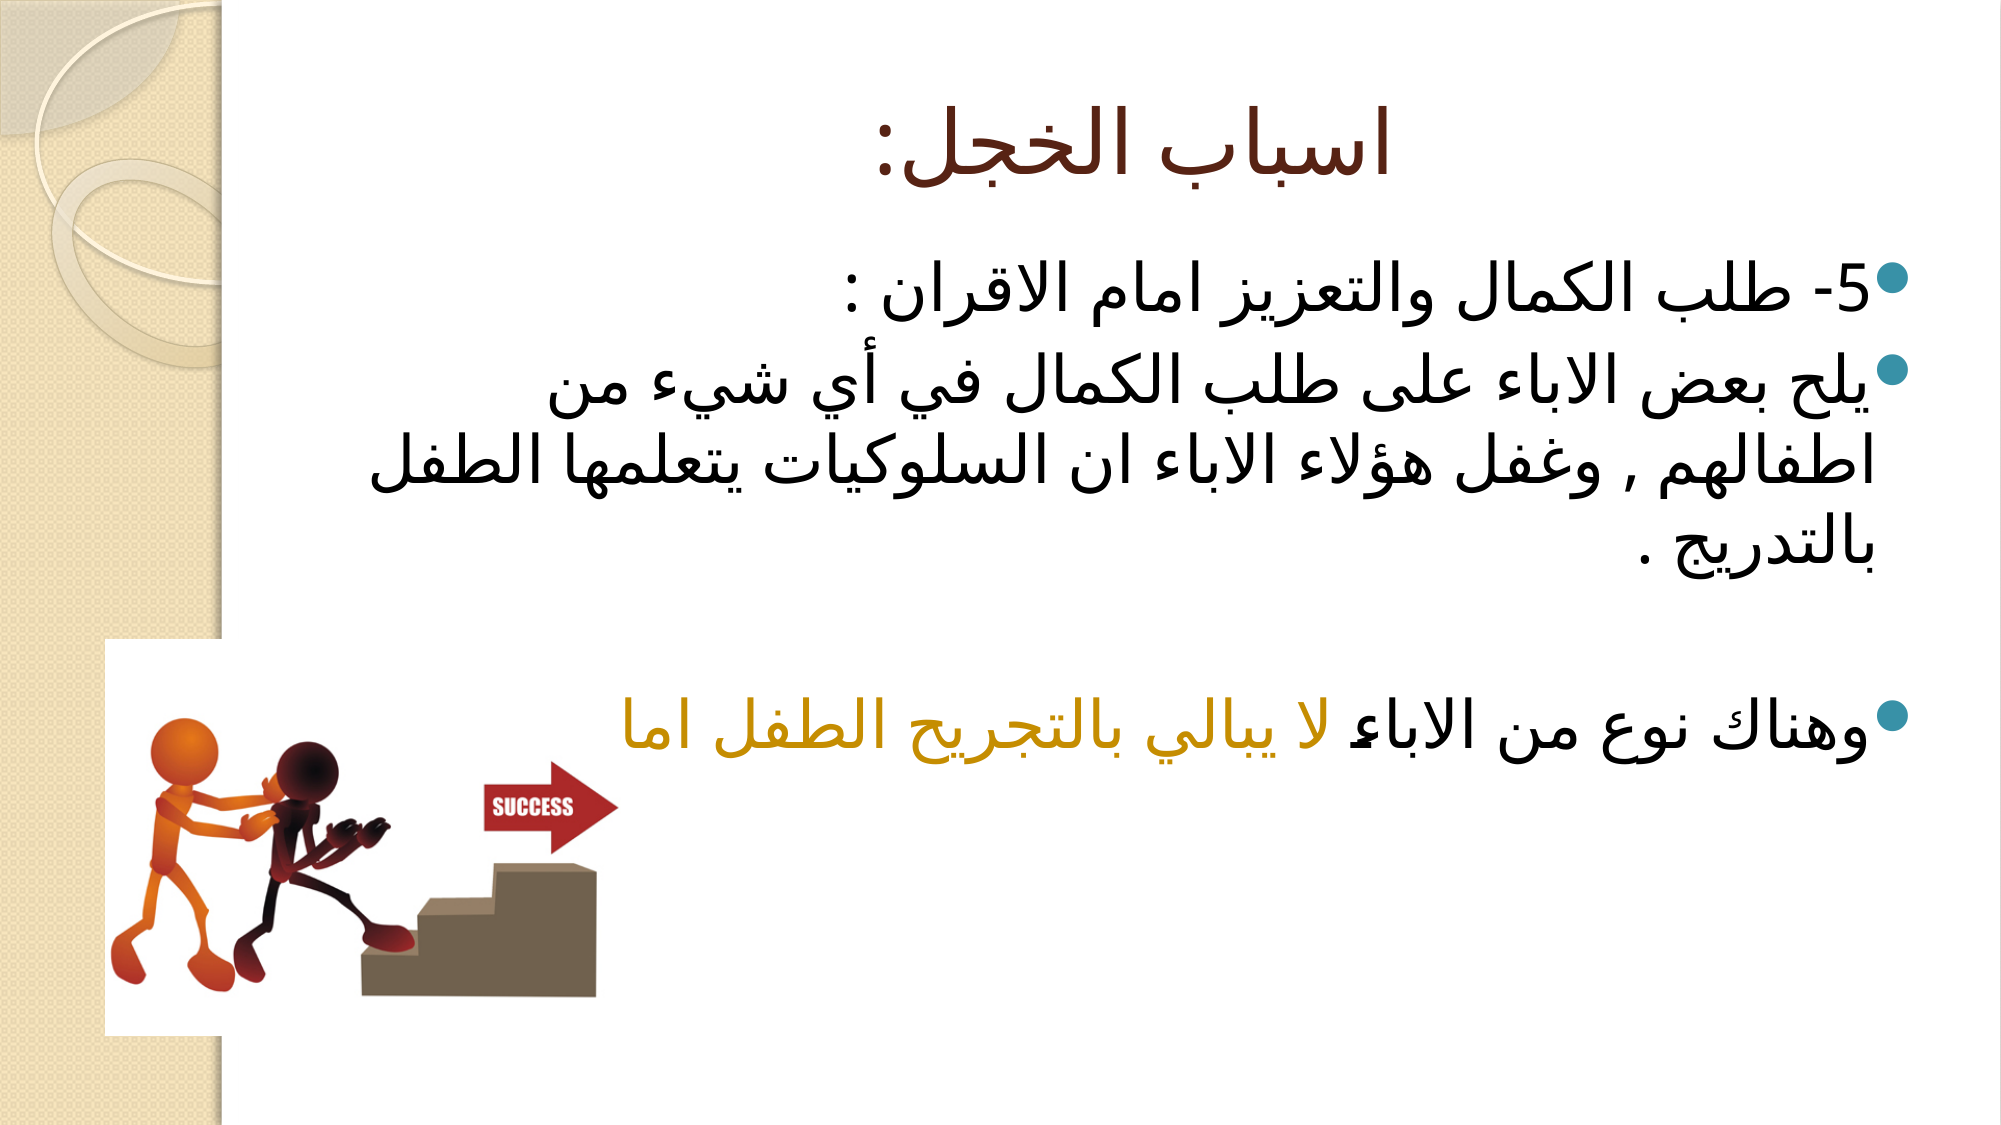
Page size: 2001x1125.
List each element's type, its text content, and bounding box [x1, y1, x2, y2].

title اسباب الخجل: [313, 45, 1954, 233]
picture [105, 639, 626, 1036]
list 5- طلب الكمال والتعزيز امام الاقران : يلح بعض الاباء على طلب الكمال في أي شيء من اطفالهم , وغفل هؤلاء الاباء ان السلوكيات يتعلمها الطفل بالتدريج . وهناك نوع من الاباء لا يبالي بالتجريح الطفل امام رفقائه . [313, 237, 1954, 1025]
